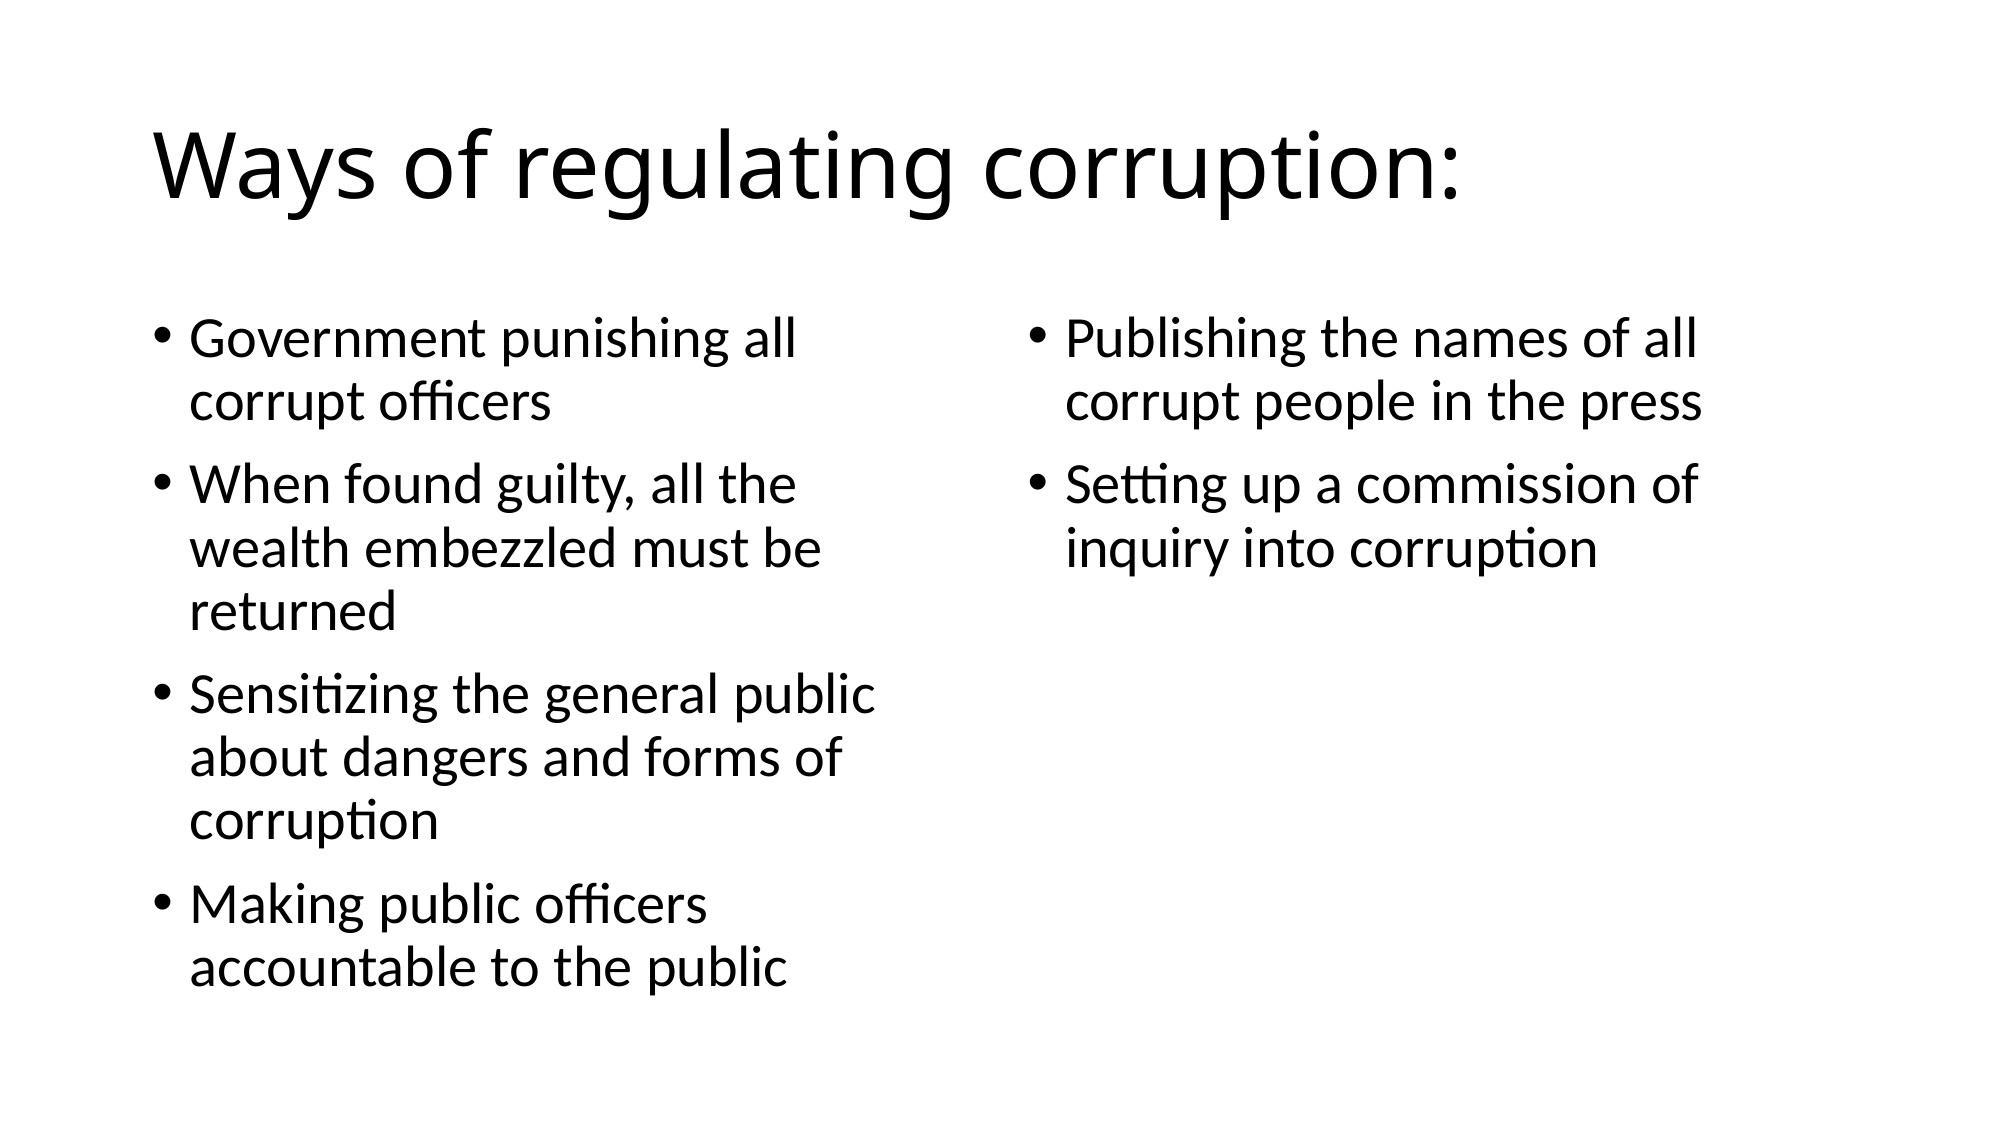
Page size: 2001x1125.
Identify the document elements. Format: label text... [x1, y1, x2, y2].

list Government punishing all corrupt officers When found guilty, all the wealth embezzled must be returned Sensitizing the general public about dangers and forms of corruption Making public officers accountable to the public [137, 299, 988, 1014]
list Publishing the names of all corrupt people in the press Setting up a commission of inquiry into corruption [1012, 299, 1863, 1014]
title Ways of regulating corruption: [137, 59, 1863, 278]
